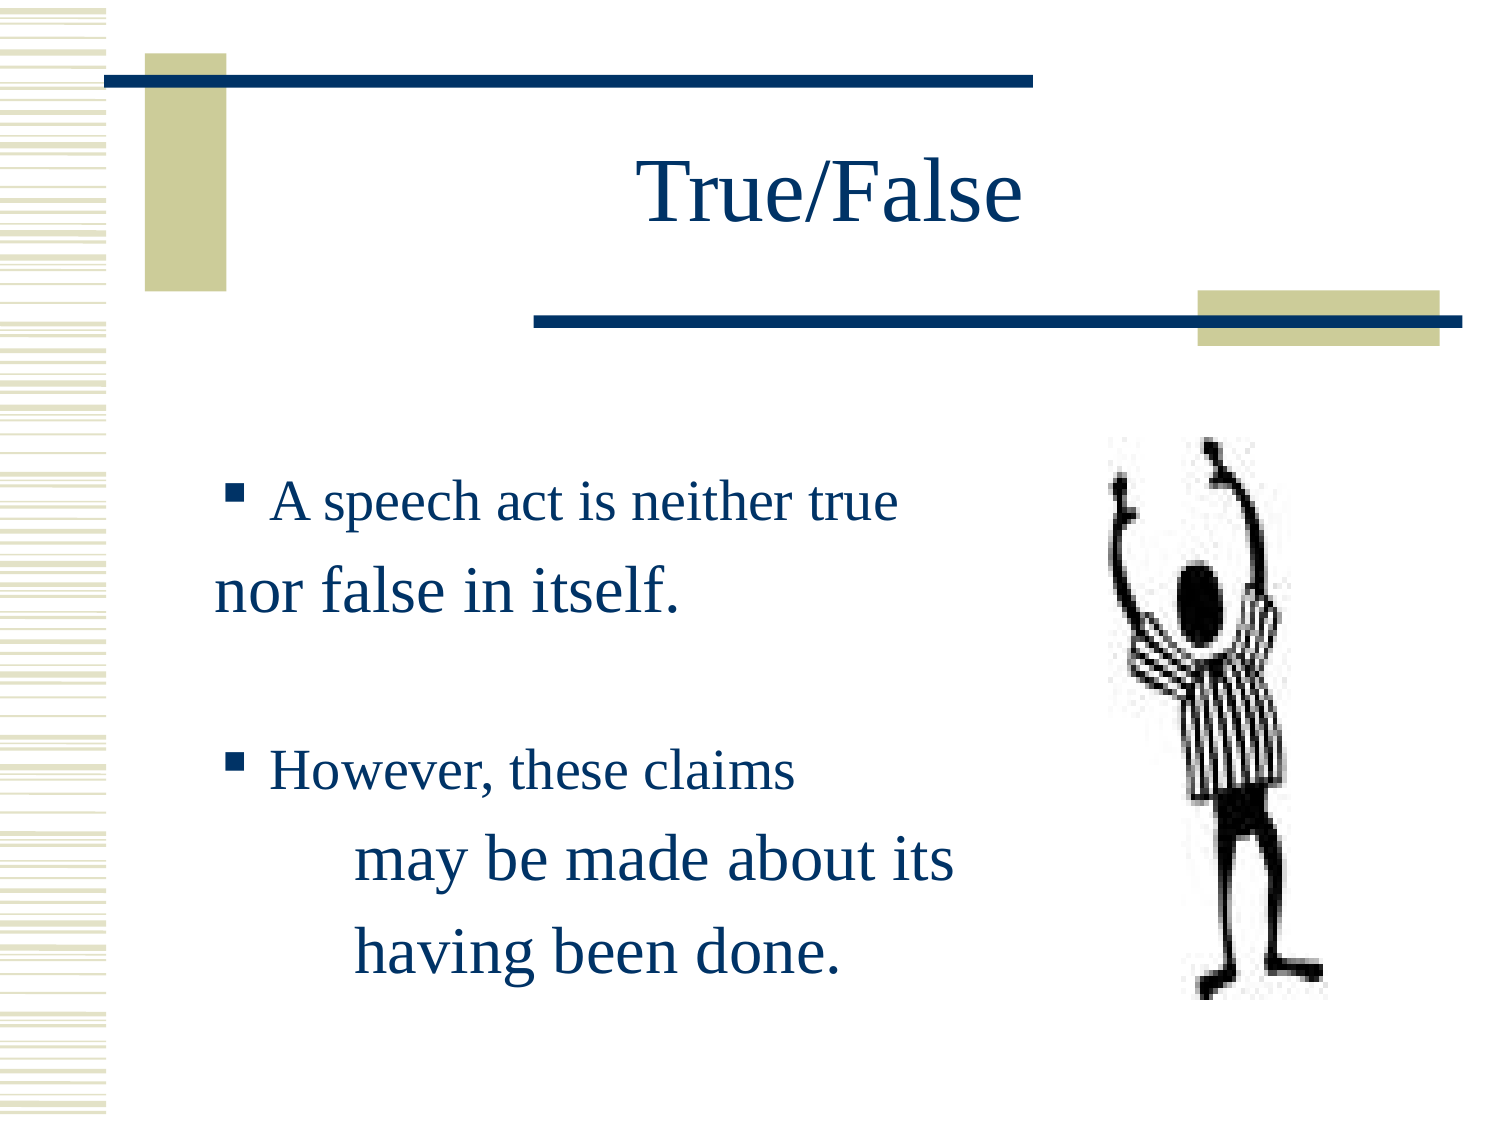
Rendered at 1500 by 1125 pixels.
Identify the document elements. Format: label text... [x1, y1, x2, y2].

title True/False [224, 99, 1436, 288]
picture [999, 437, 1438, 1001]
list A speech act is neither true nor false in itself. However, these claims may be made about its having been done. [132, 363, 1439, 1001]
